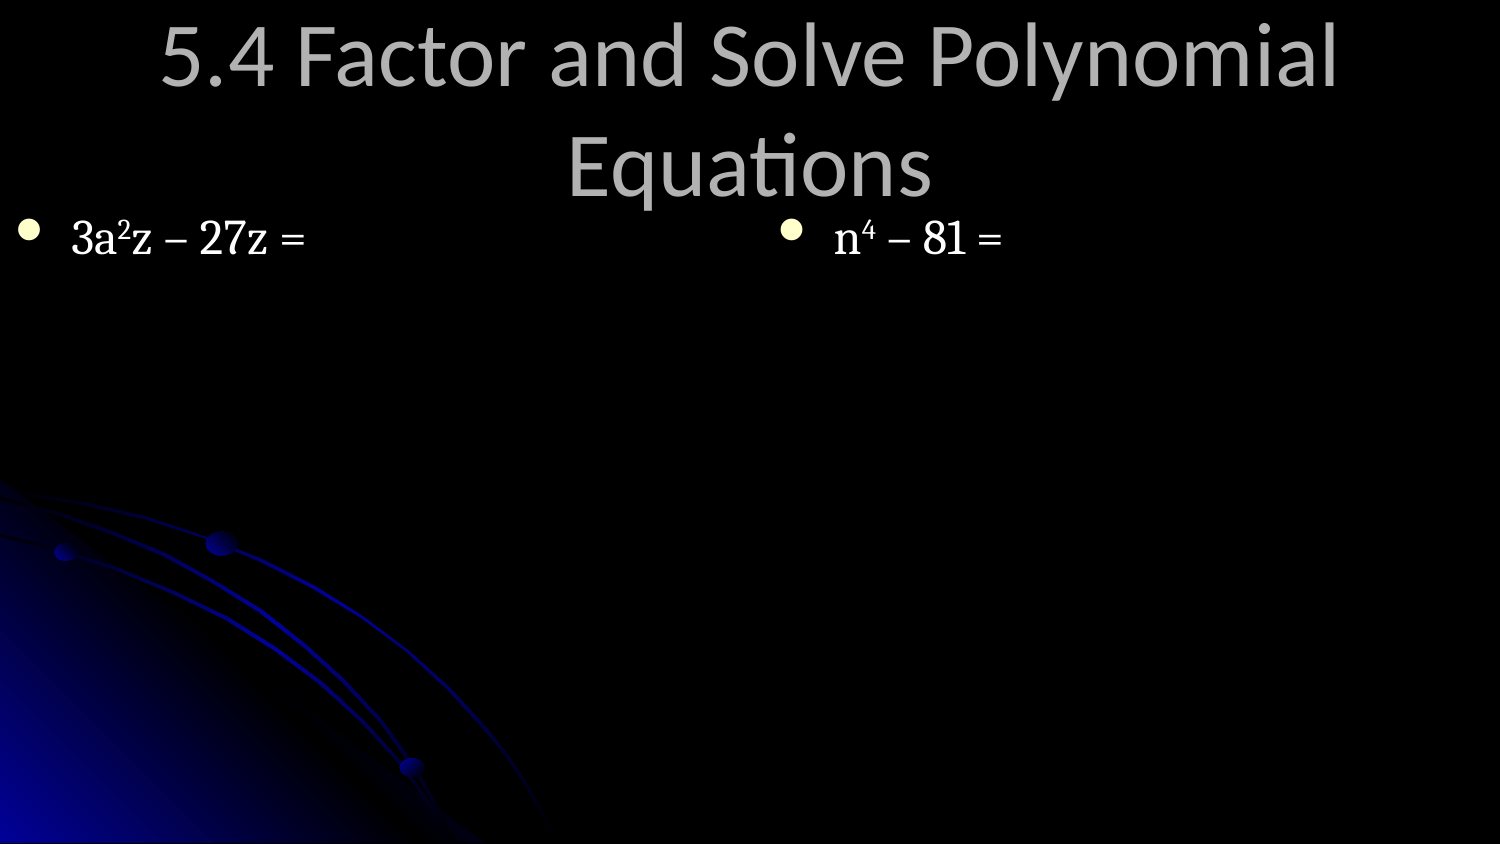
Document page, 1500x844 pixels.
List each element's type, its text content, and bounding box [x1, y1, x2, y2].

list n4 – 81 = [762, 196, 1500, 755]
list 3a2z – 27z = [0, 196, 738, 755]
title 5.4 Factor and Solve Polynomial Equations [0, 33, 1500, 175]
